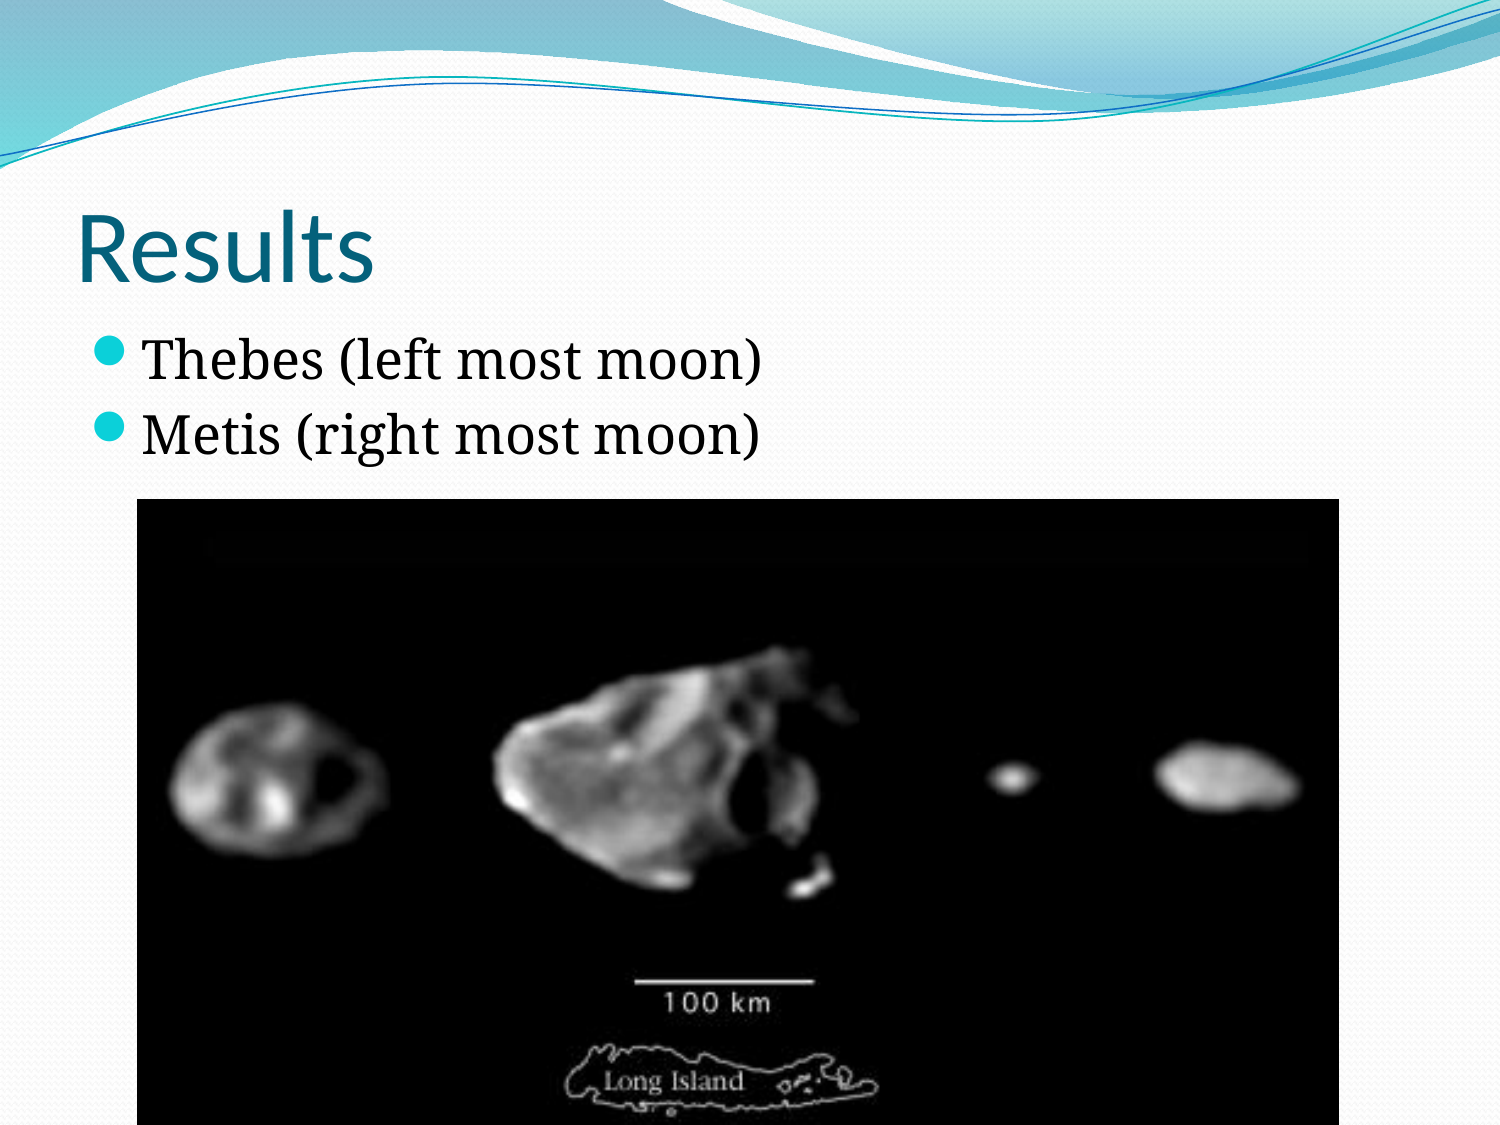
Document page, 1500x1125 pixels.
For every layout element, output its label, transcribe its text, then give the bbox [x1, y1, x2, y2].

list Thebes (left most moon) Metis (right most moon) [74, 317, 1426, 1038]
title Results [74, 115, 1426, 304]
picture [137, 499, 1339, 1125]
